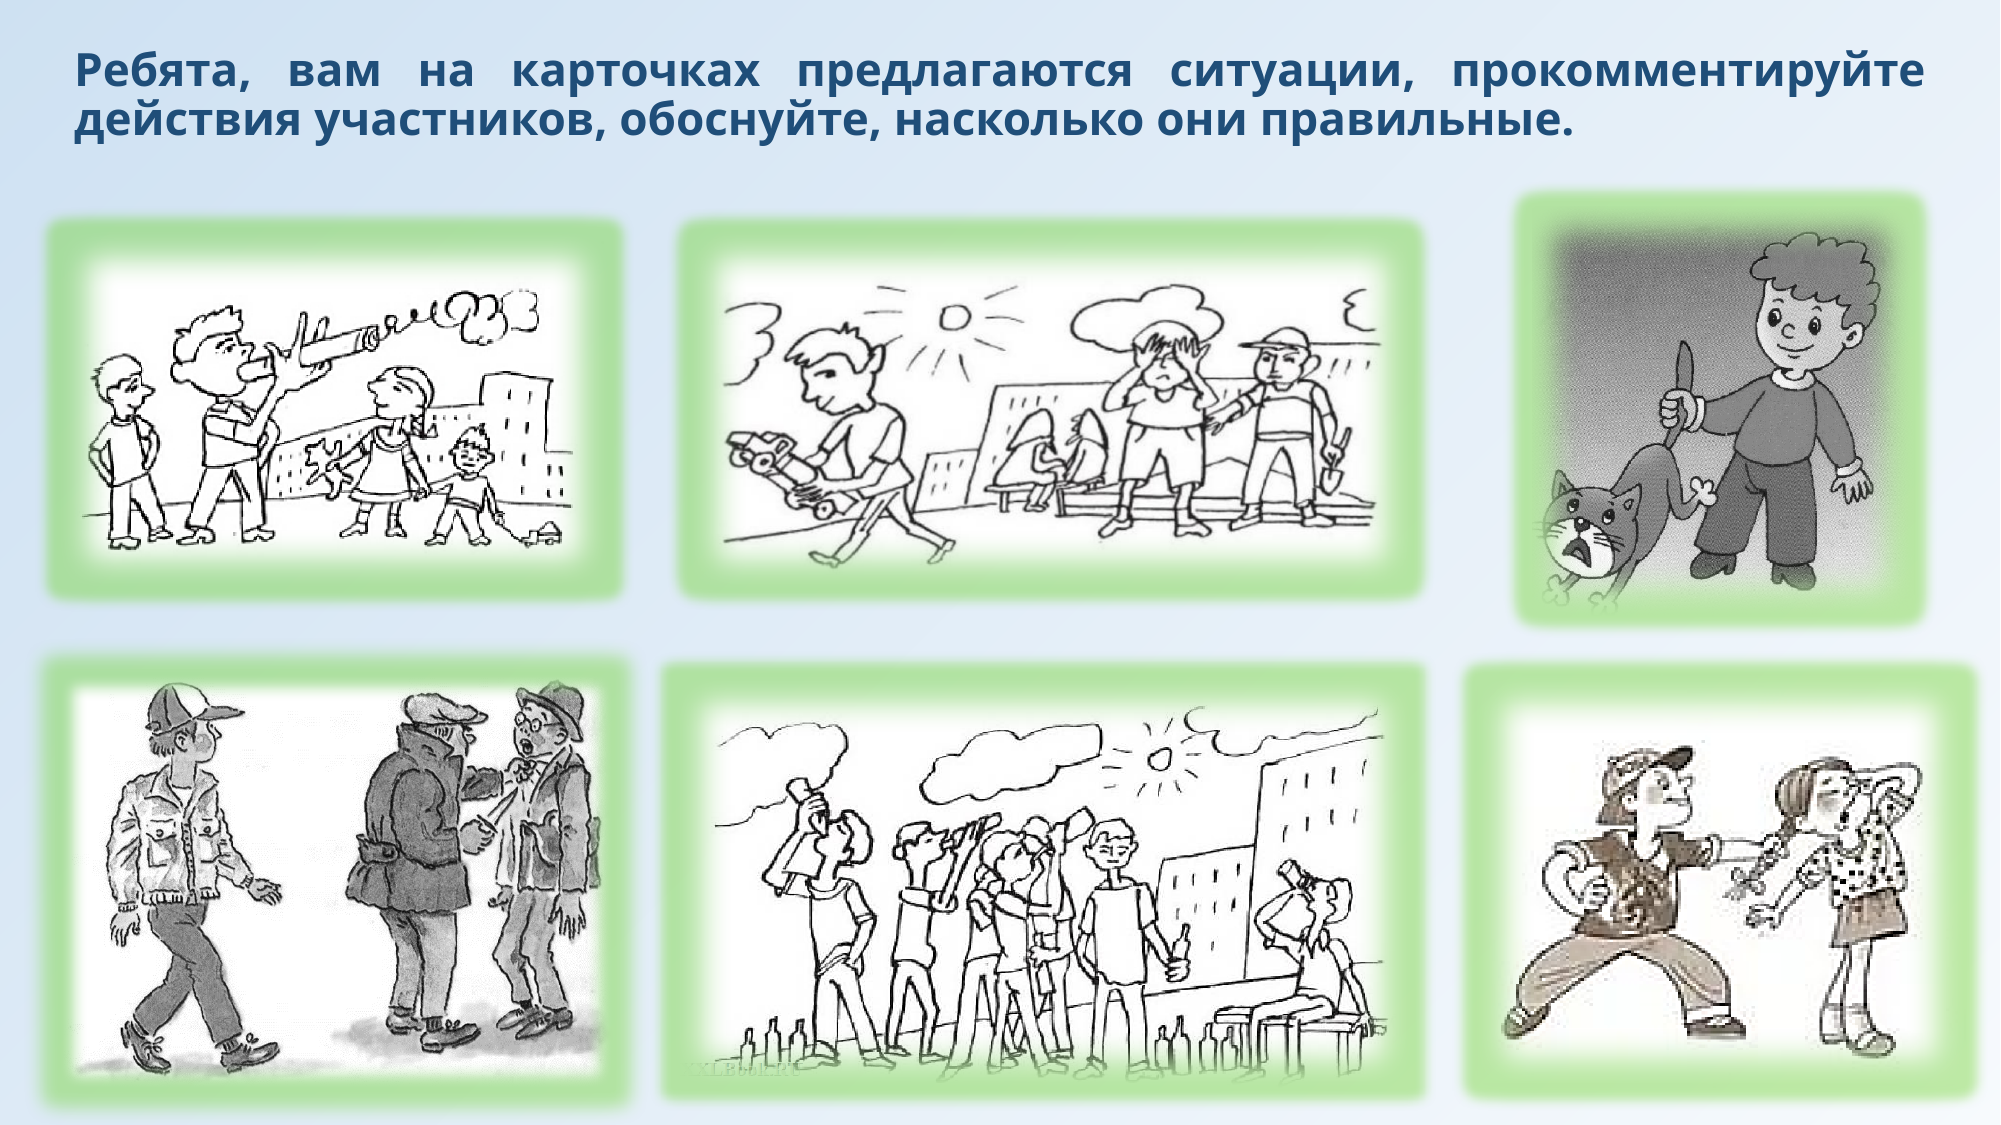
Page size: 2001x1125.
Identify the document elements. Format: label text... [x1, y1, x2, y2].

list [57, 228, 612, 590]
picture [1524, 201, 1916, 617]
picture [687, 228, 1414, 590]
title Ребята, вам на карточках предлагаются ситуации, прокомментируйте действия участников, обоснуйте, насколько они правильные. [59, 16, 1942, 177]
picture [59, 673, 612, 1089]
picture [672, 673, 1414, 1089]
picture [1473, 673, 1966, 1089]
